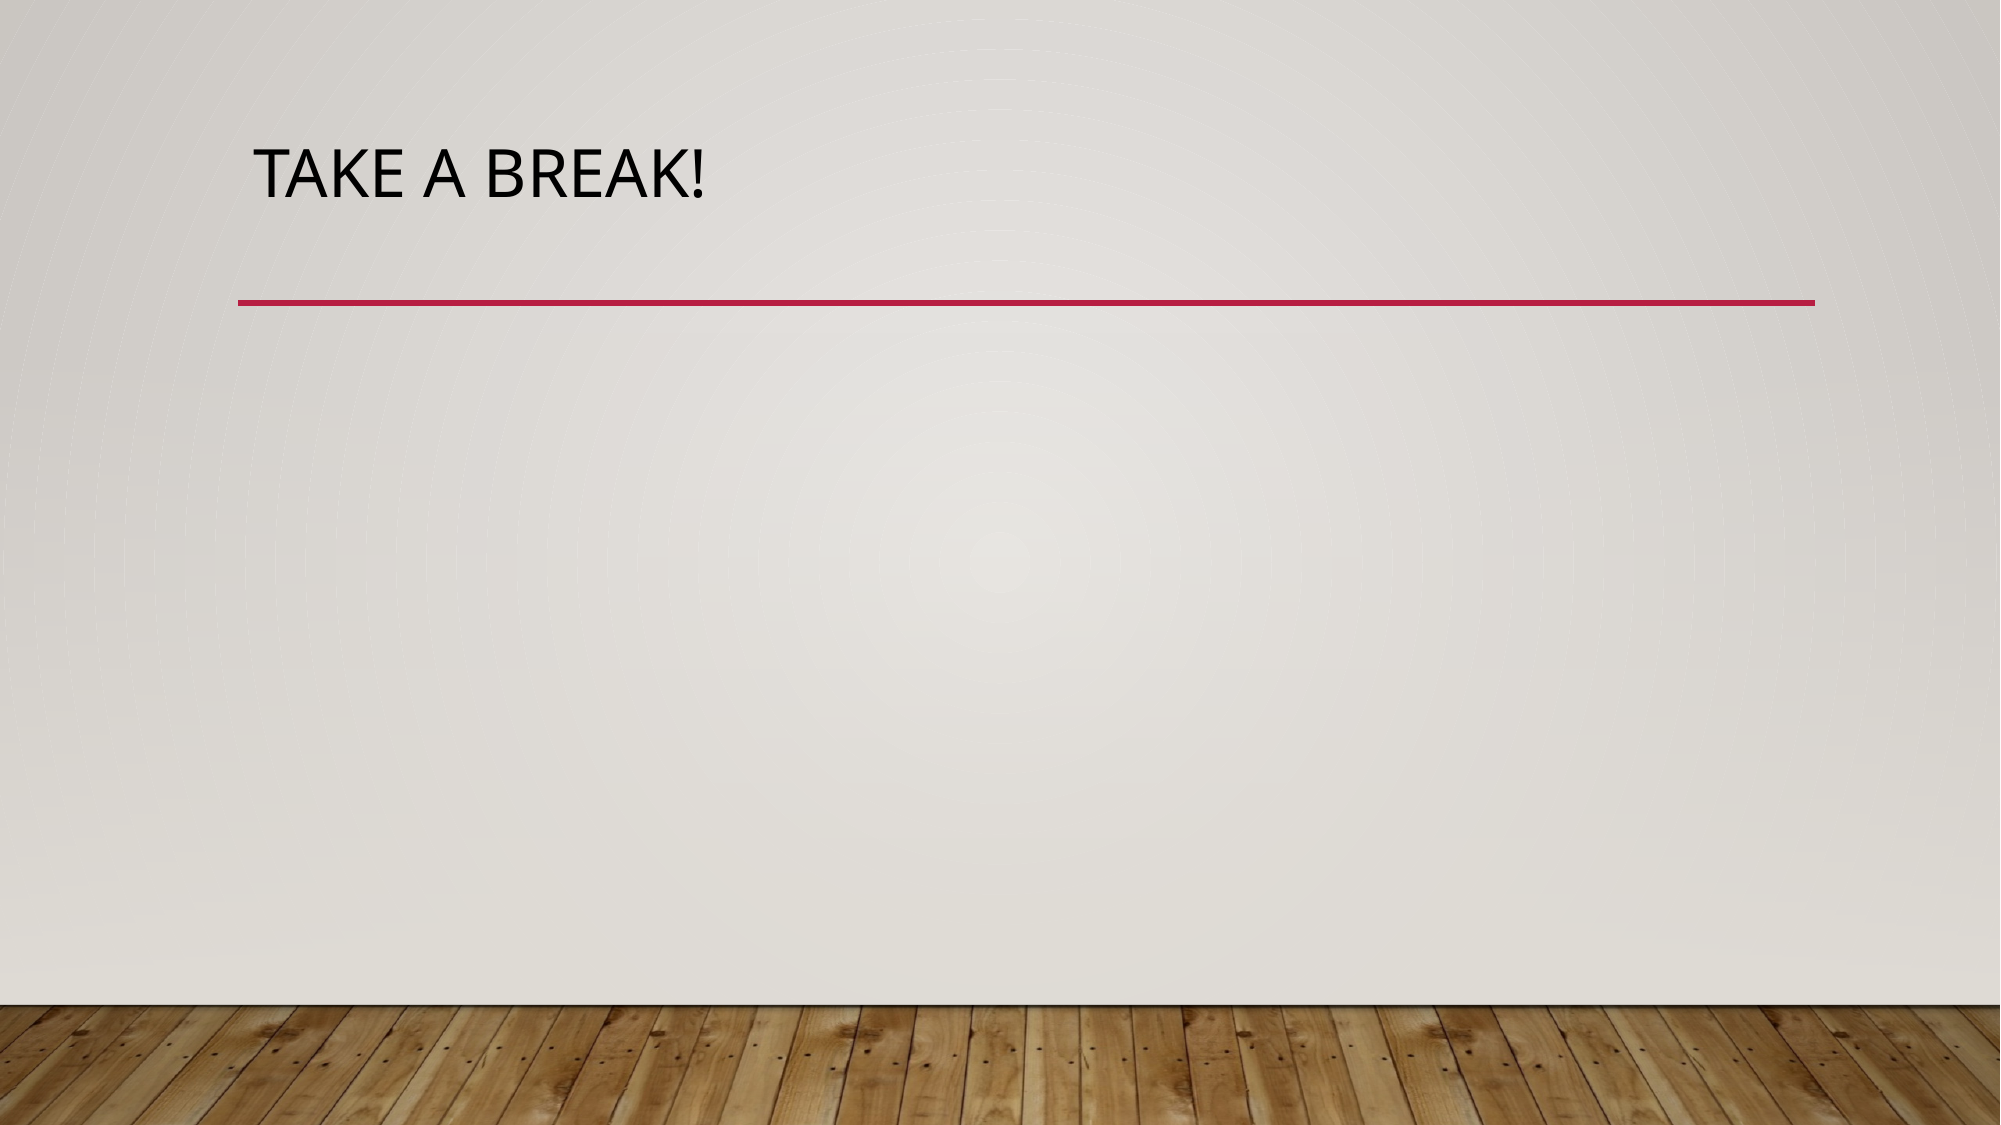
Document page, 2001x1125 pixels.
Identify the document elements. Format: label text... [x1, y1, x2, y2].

picture [0, 1005, 2000, 1125]
title Take a break! [238, 131, 1814, 305]
